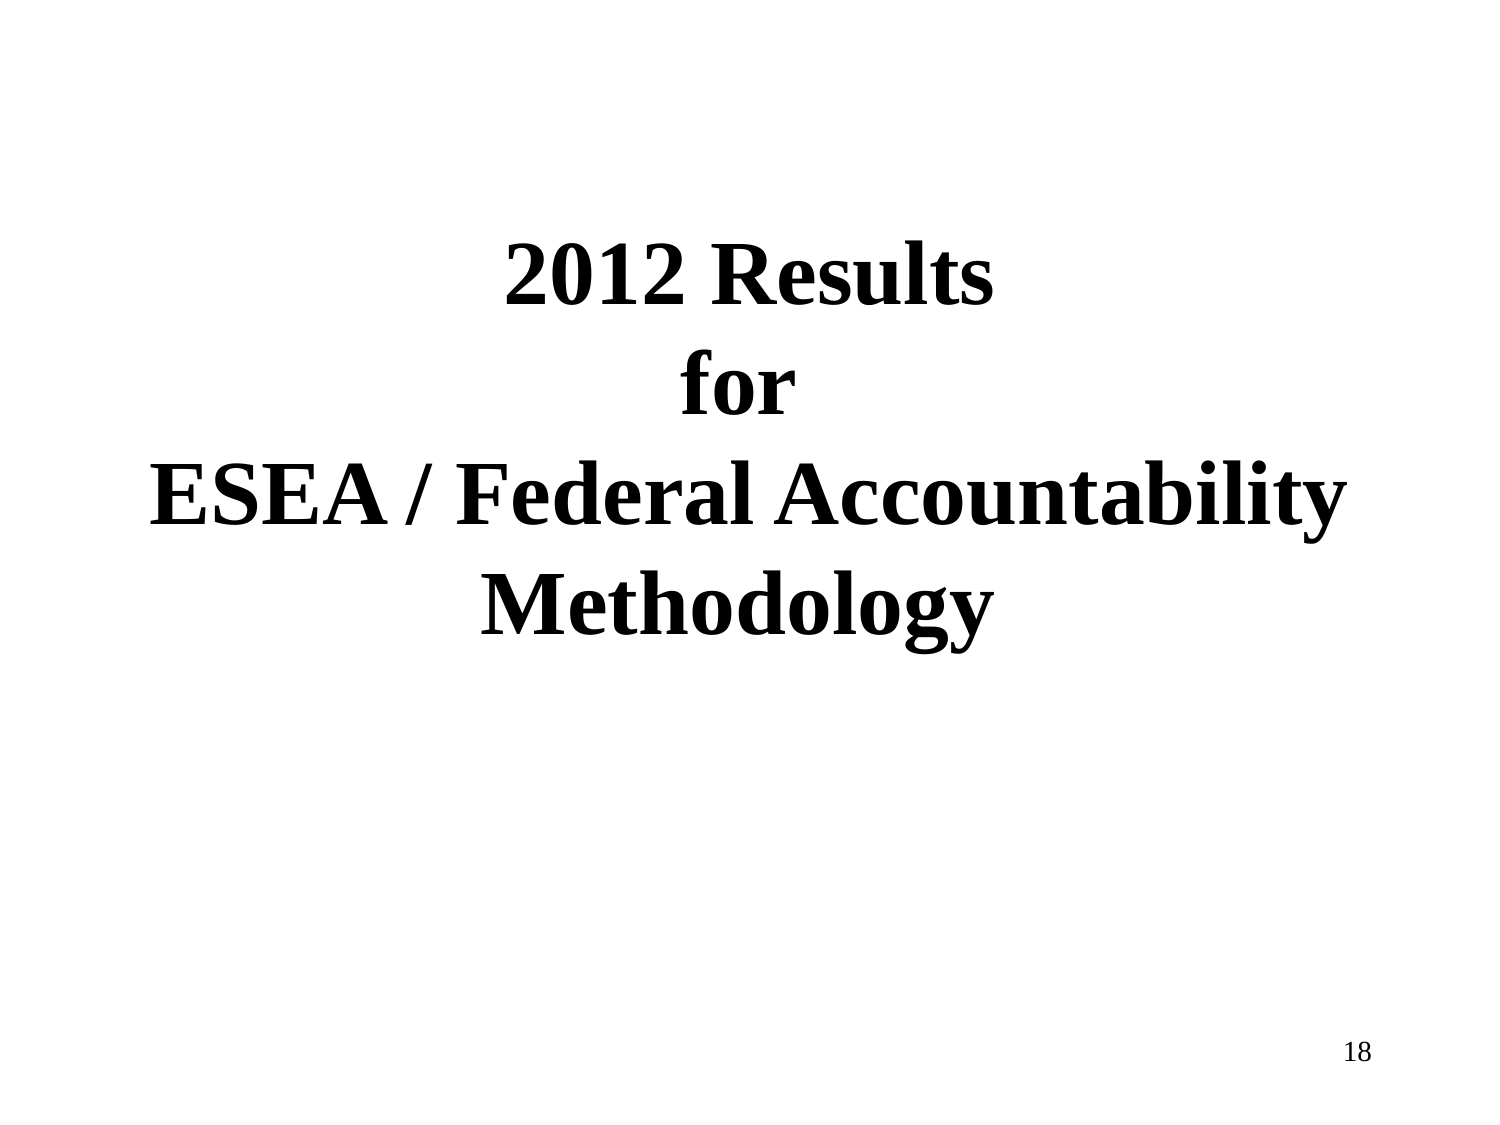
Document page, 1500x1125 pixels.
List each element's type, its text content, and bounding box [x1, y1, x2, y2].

title 2012 Results for ESEA / Federal Accountability Methodology [112, 99, 1388, 875]
slide_number 18 [1074, 1025, 1388, 1100]
